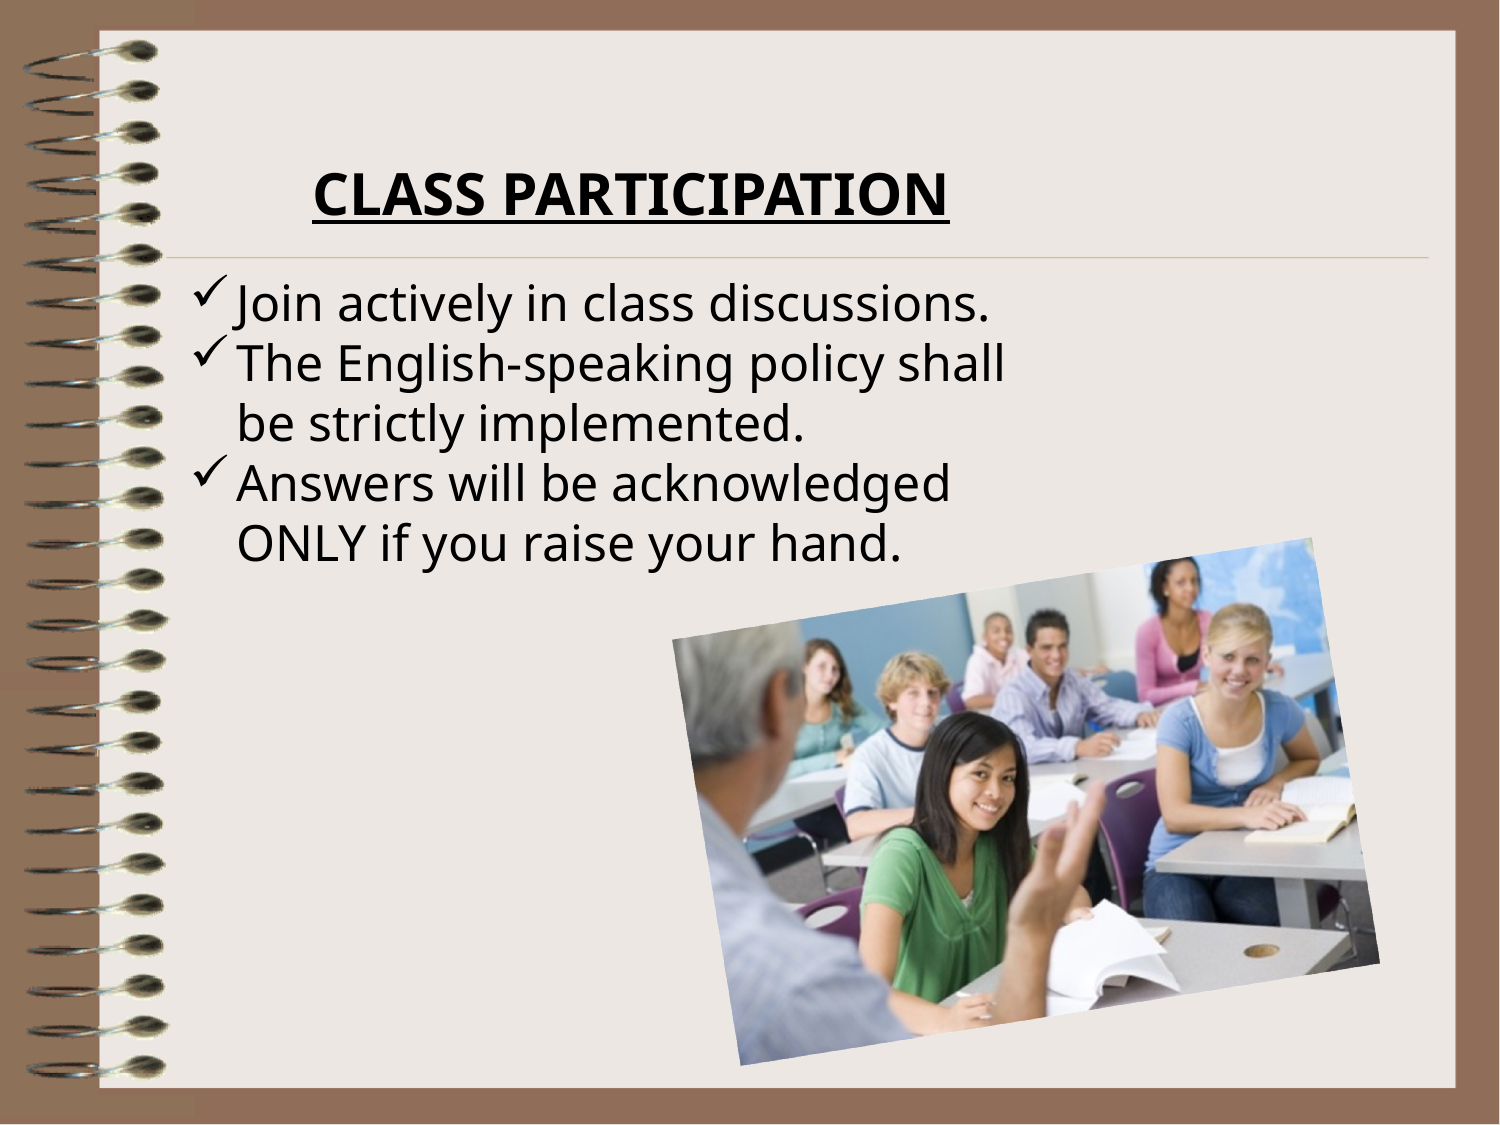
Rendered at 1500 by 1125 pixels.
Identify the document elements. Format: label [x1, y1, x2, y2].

picture [701, 584, 1350, 1018]
list [0, 0, 1499, 1124]
